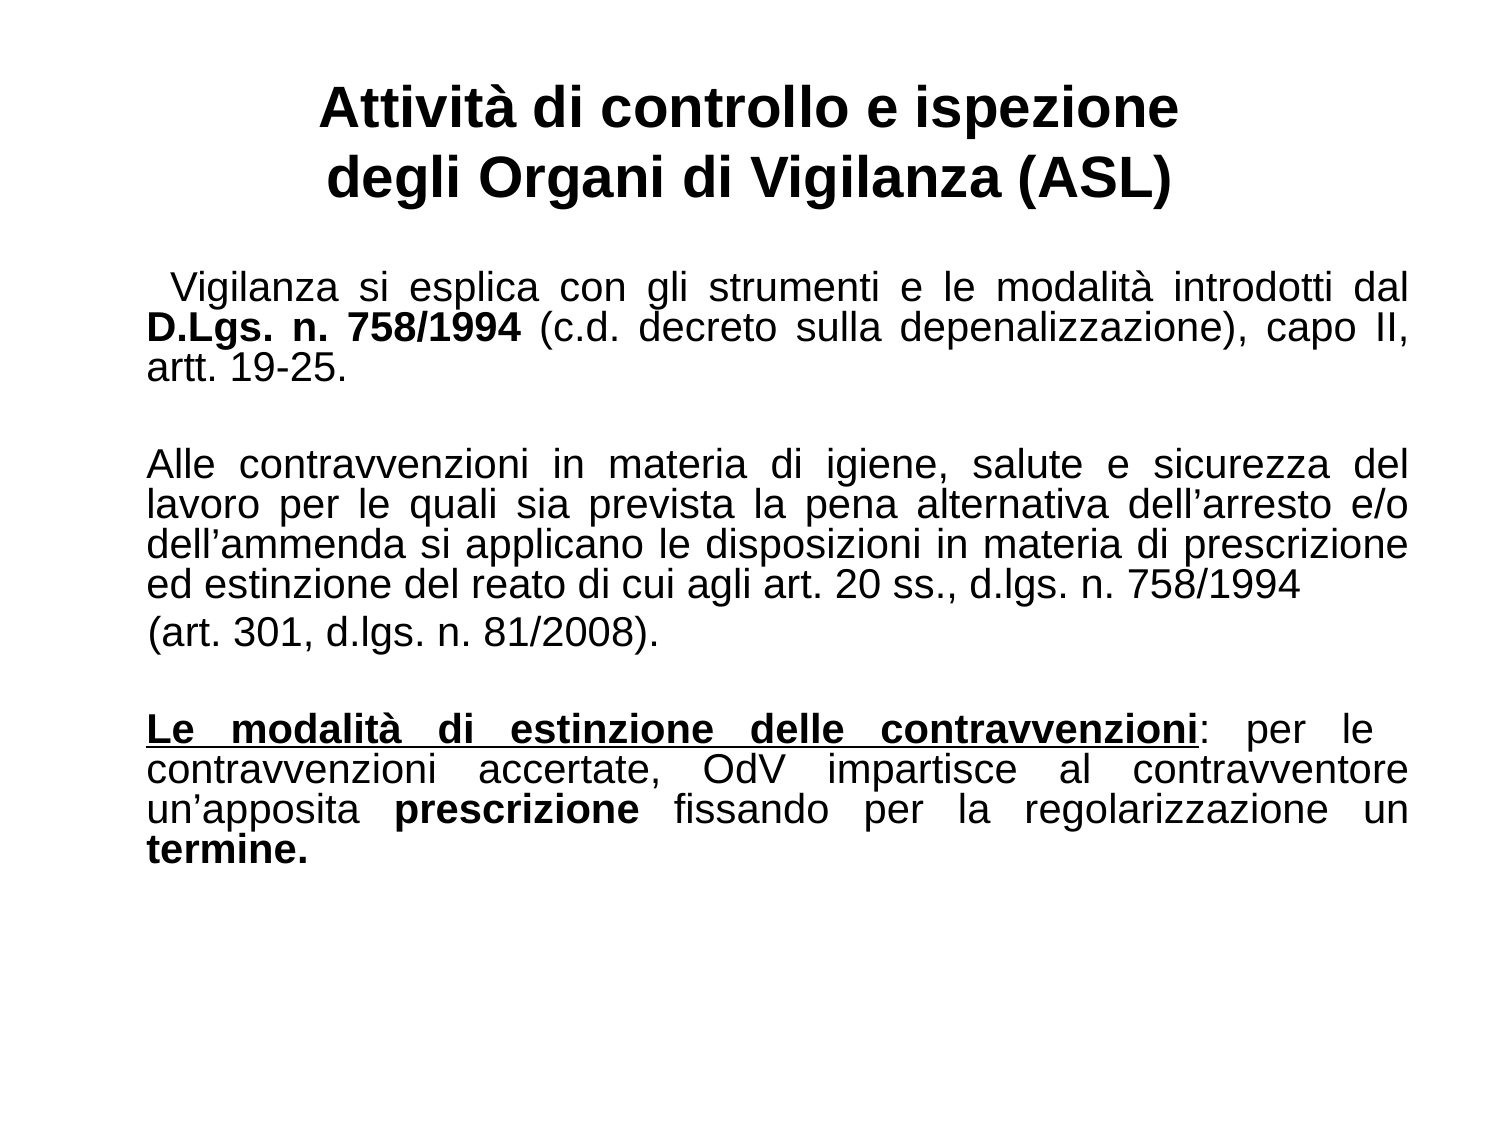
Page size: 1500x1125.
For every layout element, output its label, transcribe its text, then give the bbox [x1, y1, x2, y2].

list Vigilanza si esplica con gli strumenti e le modalità introdotti dal D.Lgs. n. 758/1994 (c.d. decreto sulla depenalizzazione), capo II, artt. 19-25. Alle contravvenzioni in materia di igiene, salute e sicurezza del lavoro per le quali sia prevista la pena alternativa dell’arresto e/o dell’ammenda si applicano le disposizioni in materia di prescrizione ed estinzione del reato di cui agli art. 20 ss., d.lgs. n. 758/1994 (art. 301, d.lgs. n. 81/2008). Le modalità di estinzione delle contravvenzioni: per le contravvenzioni accertate, OdV impartisce al contravventore un’apposita prescrizione fissando per la regolarizzazione un termine. [75, 262, 1425, 1005]
title Attività di controllo e ispezione degli Organi di Vigilanza (ASL) [75, 45, 1425, 233]
